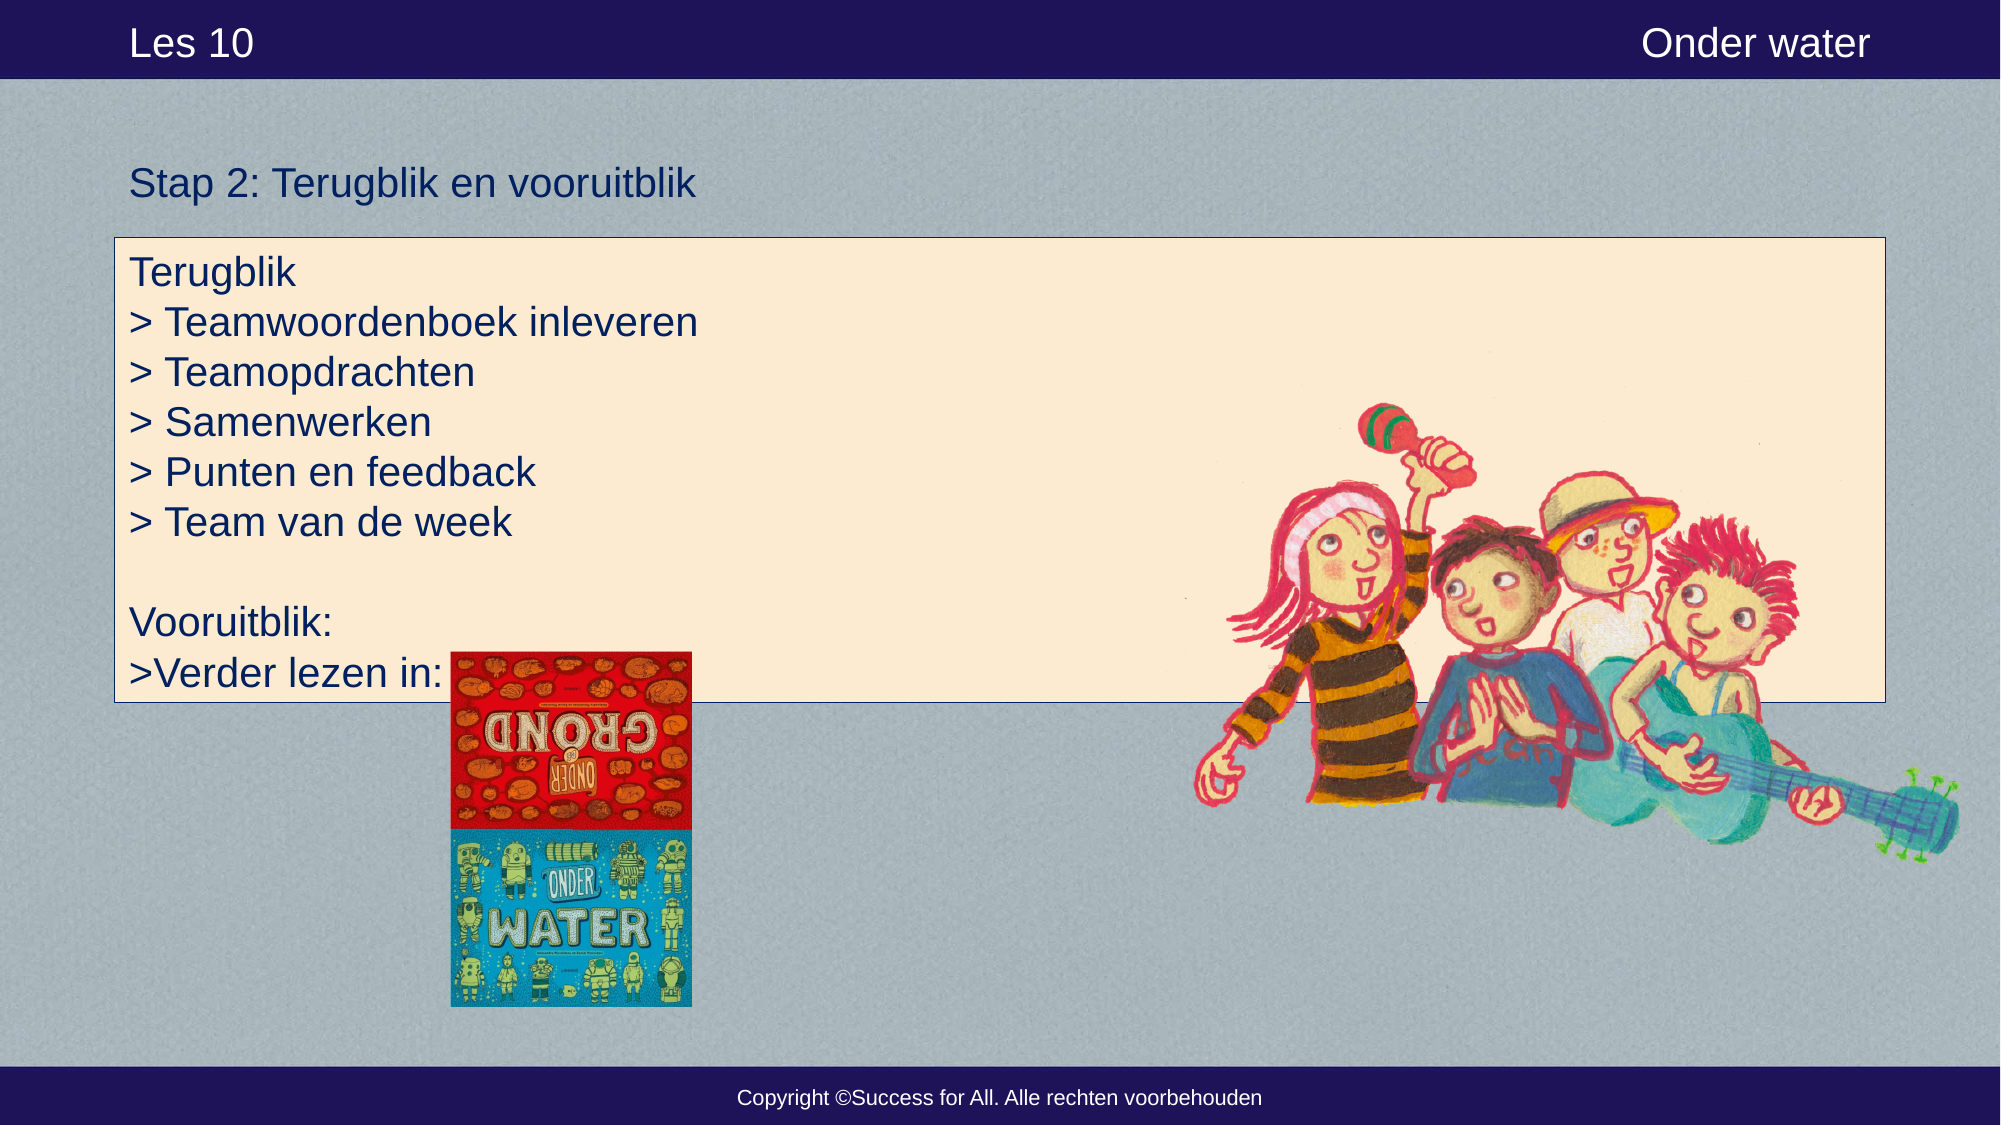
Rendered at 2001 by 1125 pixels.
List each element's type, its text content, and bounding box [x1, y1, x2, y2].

text_box Onder water [999, 8, 1886, 73]
text_box Terugblik > Teamwoordenboek inleveren > Teamopdrachten > Samenwerken > Punten en feedback > Team van de week Vooruitblik: >Verder lezen in: [114, 237, 1886, 703]
text_box Les 10 [114, 8, 354, 73]
text_box Stap 2: Terugblik en vooruitblik [113, 148, 1635, 214]
text_box Copyright ©Success for All. Alle rechten voorbehouden [0, 1076, 2000, 1125]
picture [0, 0, 2001, 1125]
